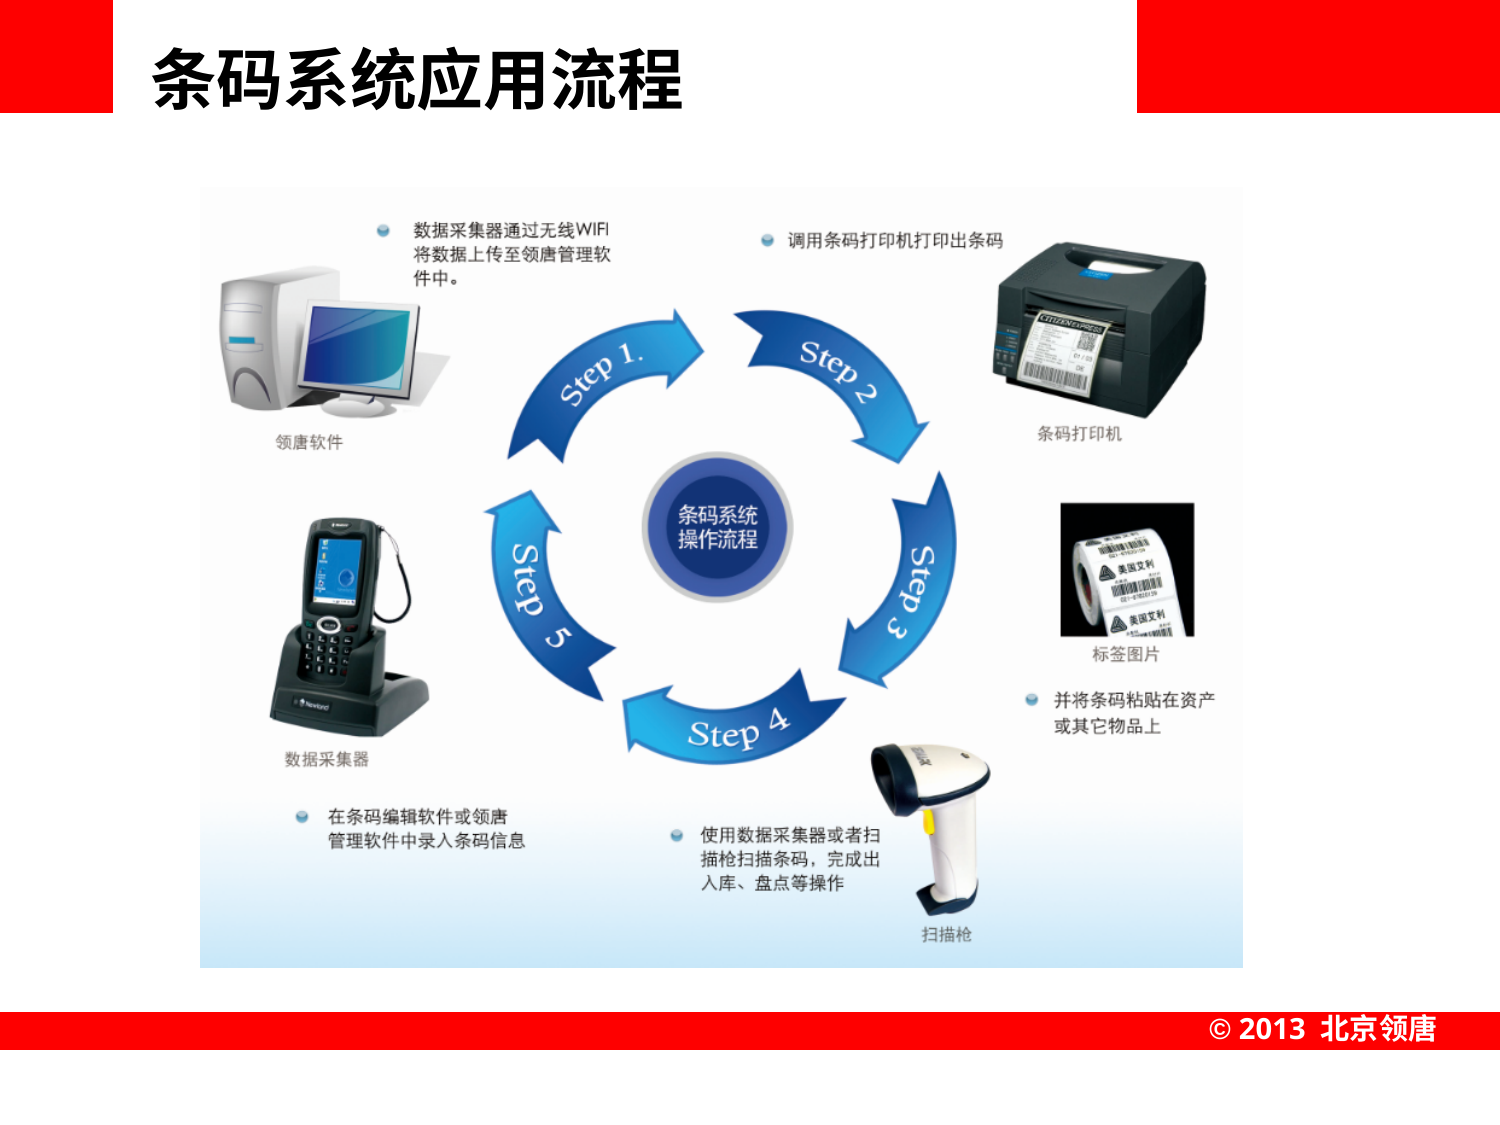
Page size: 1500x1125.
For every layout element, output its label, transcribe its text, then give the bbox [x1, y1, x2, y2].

title 条码系统应用流程 [149, 37, 1113, 193]
picture [0, 1012, 1500, 1050]
picture [1137, 0, 1500, 113]
picture [199, 187, 1243, 969]
picture [0, 0, 113, 113]
